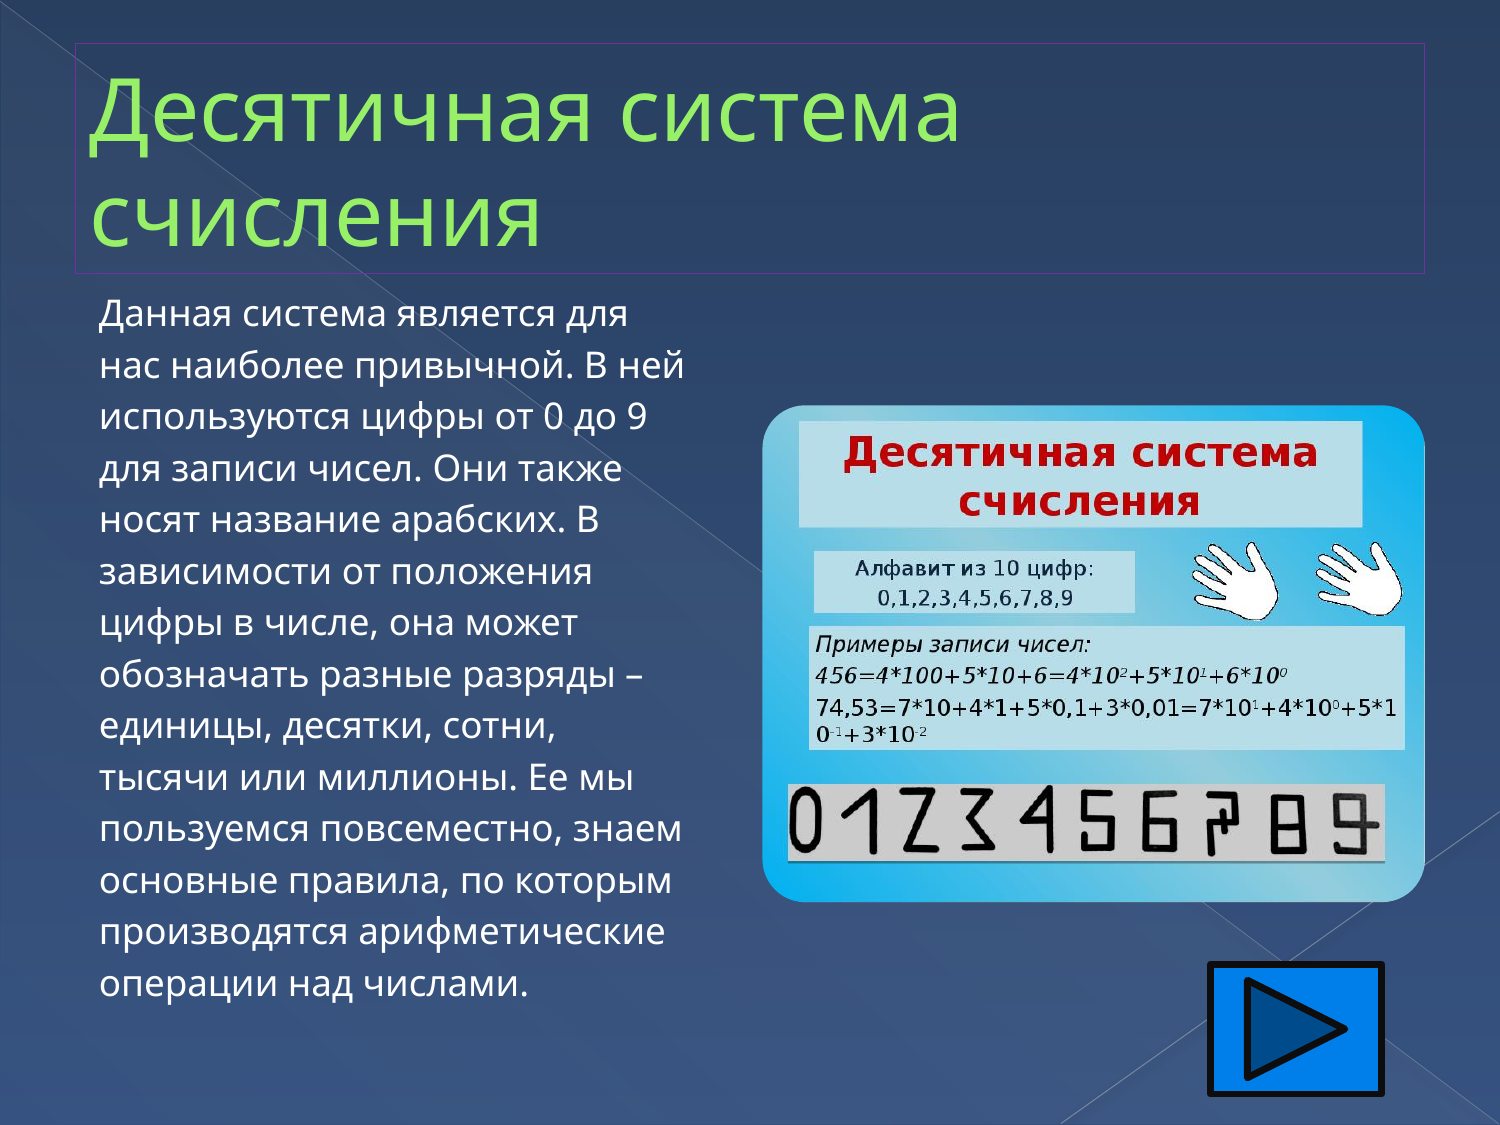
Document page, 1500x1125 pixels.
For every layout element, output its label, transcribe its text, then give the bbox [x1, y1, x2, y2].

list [762, 405, 1426, 903]
title Десятичная система счисления [75, 43, 1425, 274]
list Данная система является для нас наиболее привычной. В ней используются цифры от 0 до 9 для записи чисел. Они также носят название арабских. В зависимости от положения цифры в числе, она может обозначать разные разряды – единицы, десятки, сотни, тысячи или миллионы. Ее мы пользуемся повсеместно, знаем основные правила, по которым производятся арифметические операции над числами. [75, 282, 738, 1025]
text_box [1207, 961, 1385, 1097]
